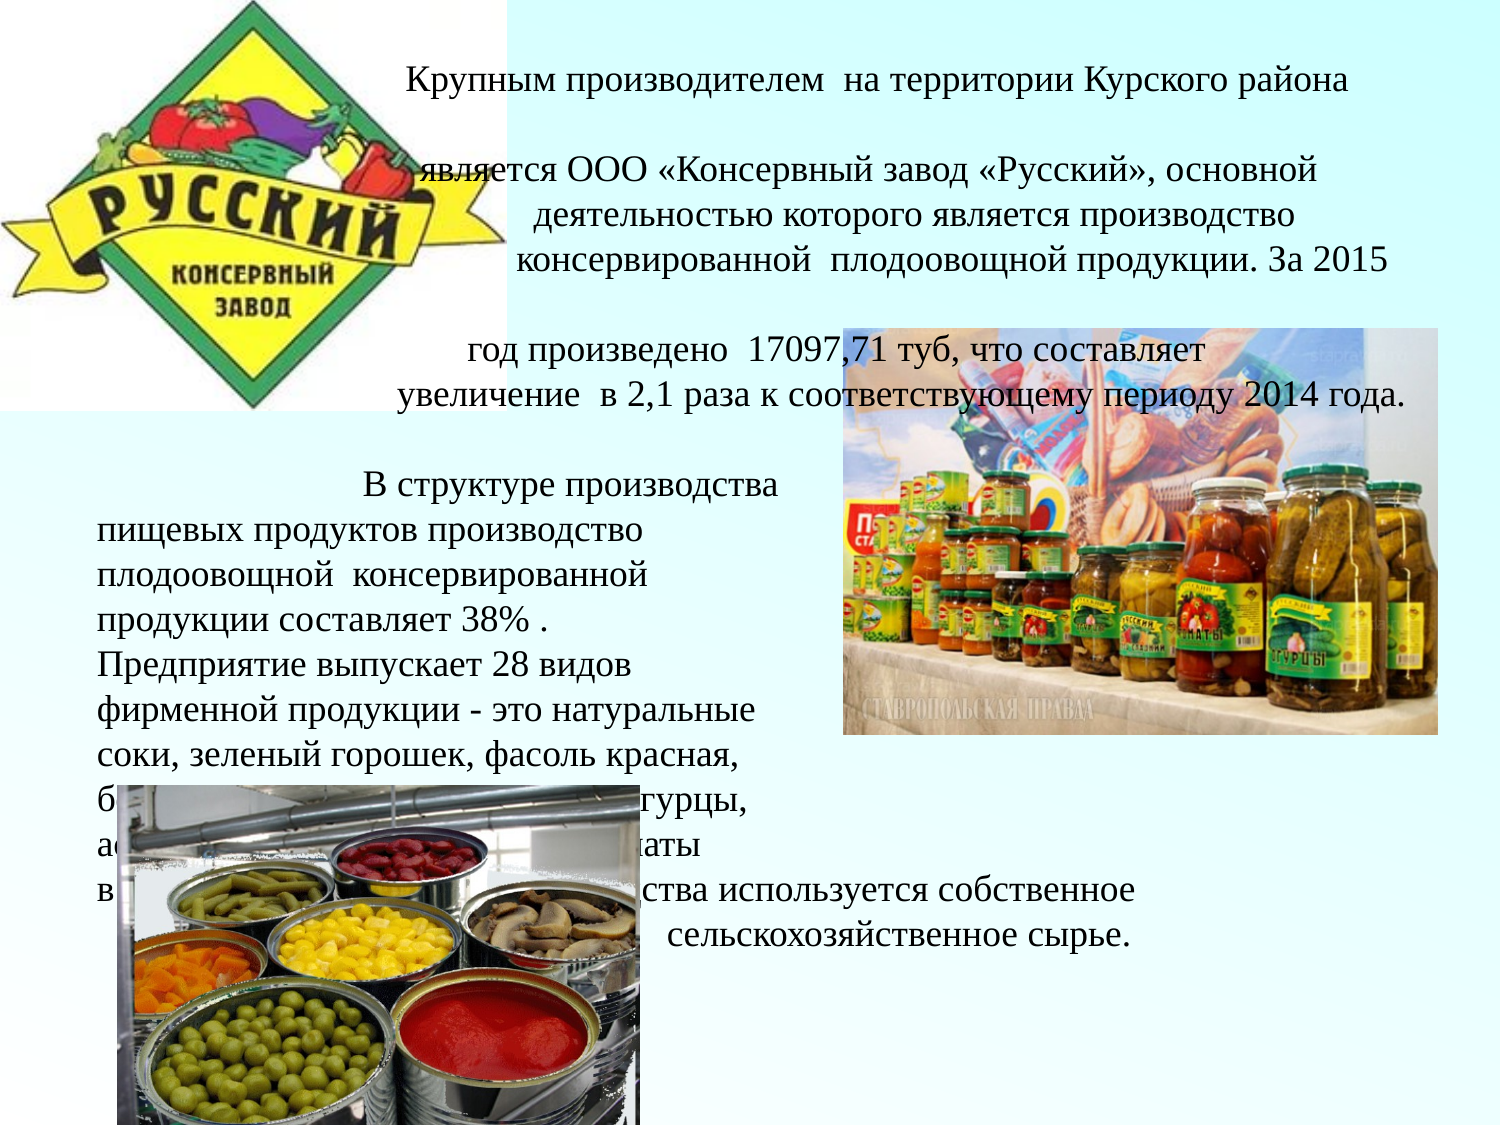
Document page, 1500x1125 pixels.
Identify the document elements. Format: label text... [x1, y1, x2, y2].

text_box Крупным производителем на территории Курского района является ООО «Консервный завод «Русский», основной деятельностью которого является производство консервированной плодоовощной продукции. За 2015 год произведено 17097,71 туб, что составляет увеличение в 2,1 раза к соответствующему периоду 2014 года. В структуре производства пищевых продуктов производство плодоовощной консервированной продукции составляет 38% . Предприятие выпускает 28 видов фирменной продукции - это натуральные соки, зеленый горошек, фасоль красная, белая в томатном соусе, томаты, огурцы, ассорти из томатов и огурцов, томаты в собственном соку. Для производства используется собственное сельскохозяйственное сырье. [82, 46, 1442, 1007]
picture [0, 0, 507, 411]
picture [843, 327, 1439, 735]
picture [116, 784, 640, 1125]
